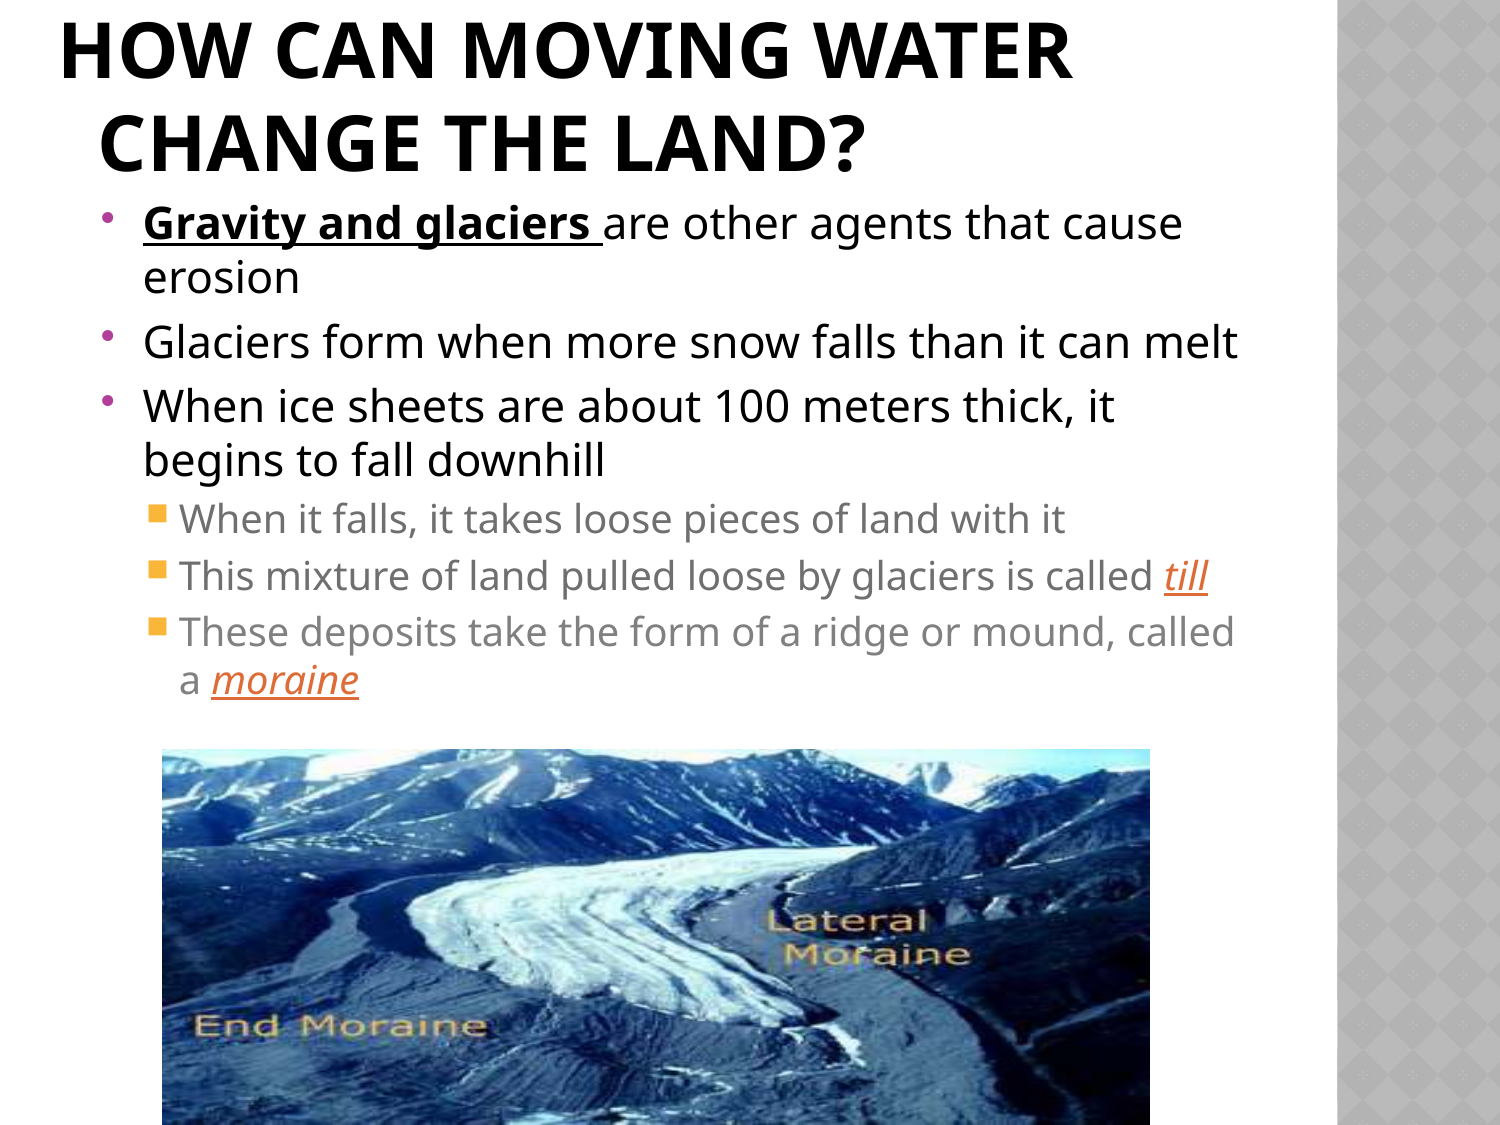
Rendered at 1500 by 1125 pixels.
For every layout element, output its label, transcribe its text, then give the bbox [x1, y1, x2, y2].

title How can moving water change the land? [50, 0, 1325, 188]
picture [162, 749, 1151, 1125]
list Gravity and glaciers are other agents that cause erosion Glaciers form when more snow falls than it can melt When ice sheets are about 100 meters thick, it begins to fall downhill When it falls, it takes loose pieces of land with it This mixture of land pulled loose by glaciers is called till These deposits take the form of a ridge or mound, called a moraine [87, 187, 1263, 763]
